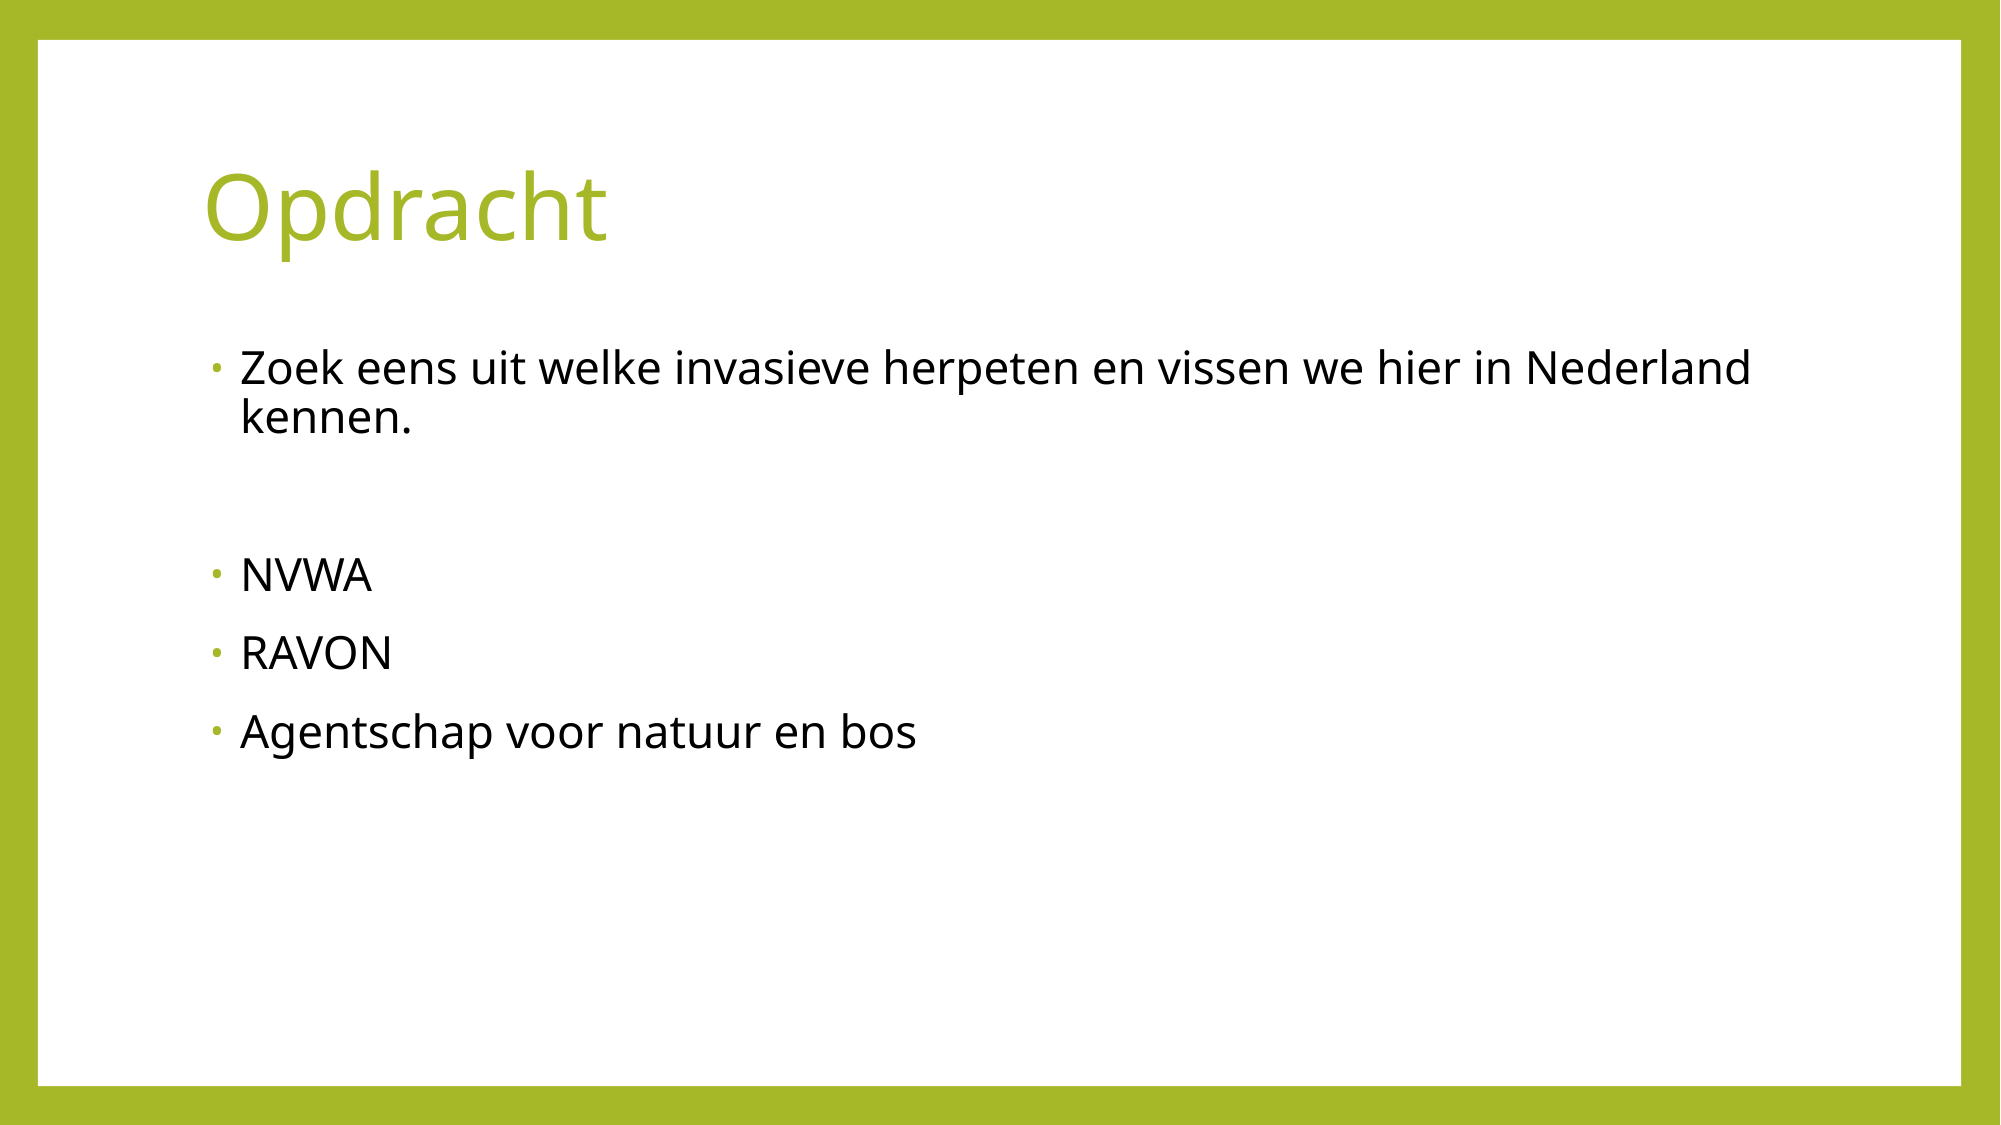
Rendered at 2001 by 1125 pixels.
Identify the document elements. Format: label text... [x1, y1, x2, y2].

list Zoek eens uit welke invasieve herpeten en vissen we hier in Nederland kennen. NVWA RAVON Agentschap voor natuur en bos [187, 337, 1808, 1000]
title Opdracht [187, 99, 1808, 323]
